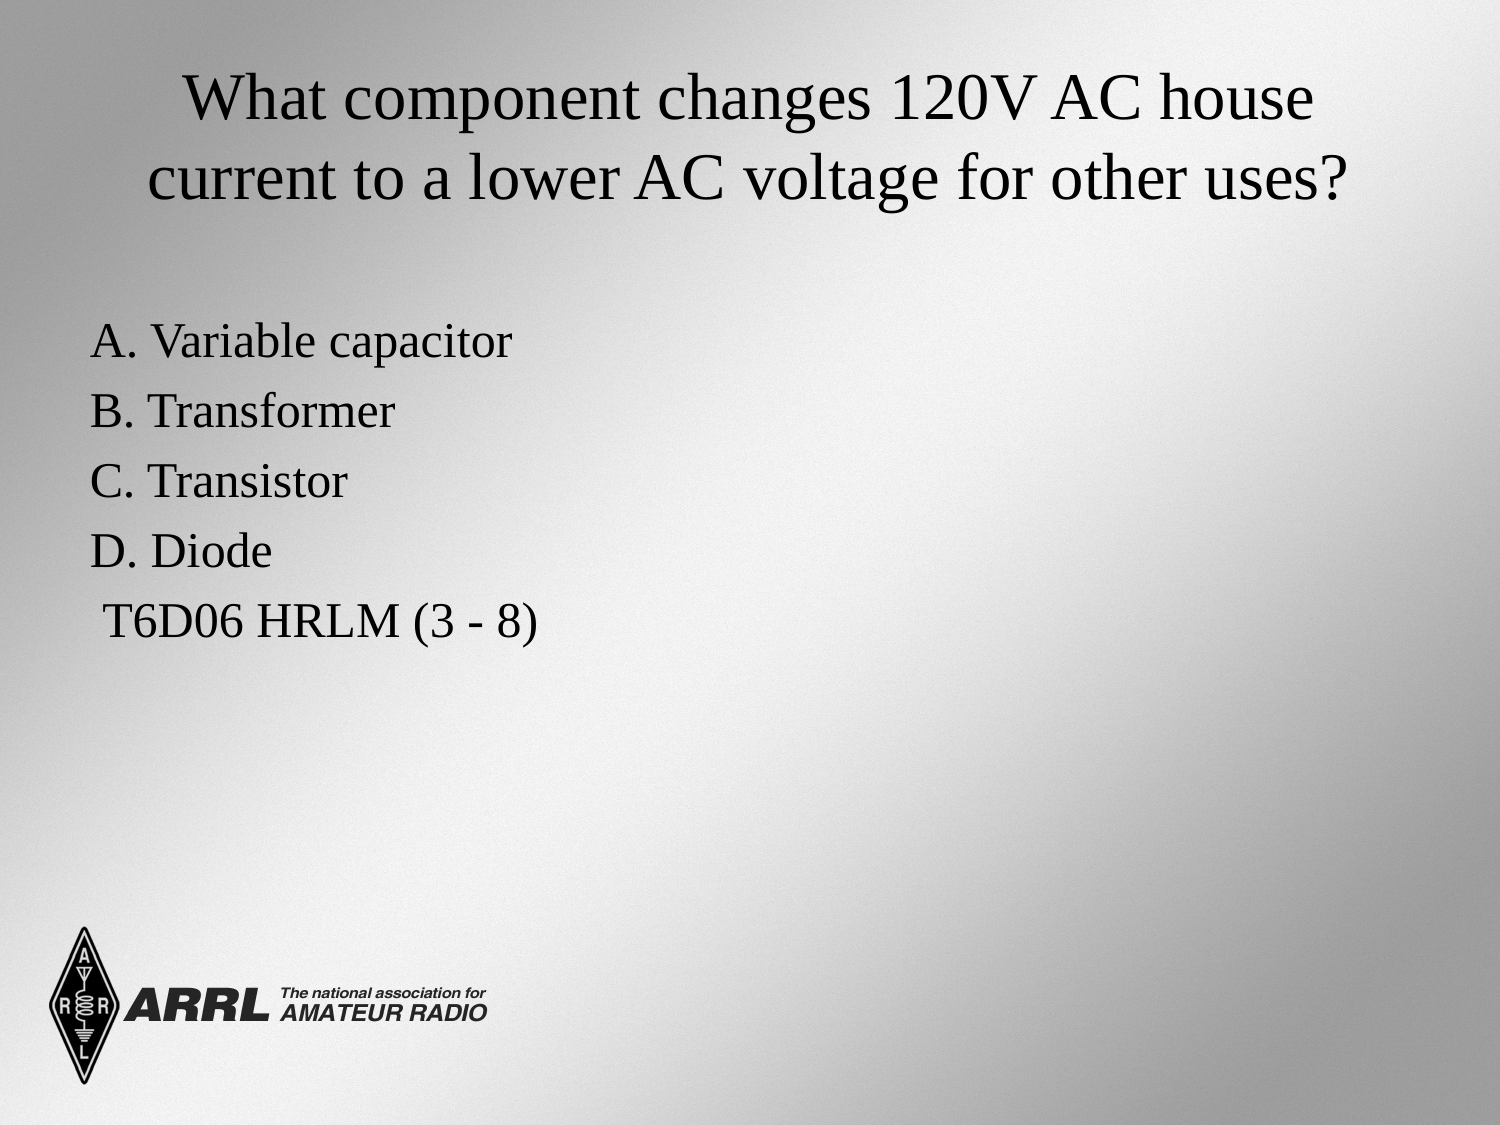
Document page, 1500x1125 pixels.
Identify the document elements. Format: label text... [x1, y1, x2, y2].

title What component changes 120V AC house current to a lower AC voltage for other uses? [75, 45, 1425, 233]
list A. Variable capacitor B. Transformer C. Transistor D. Diode T6D06 HRLM (3 - 8) [75, 299, 1425, 1005]
picture [0, 0, 1500, 1125]
